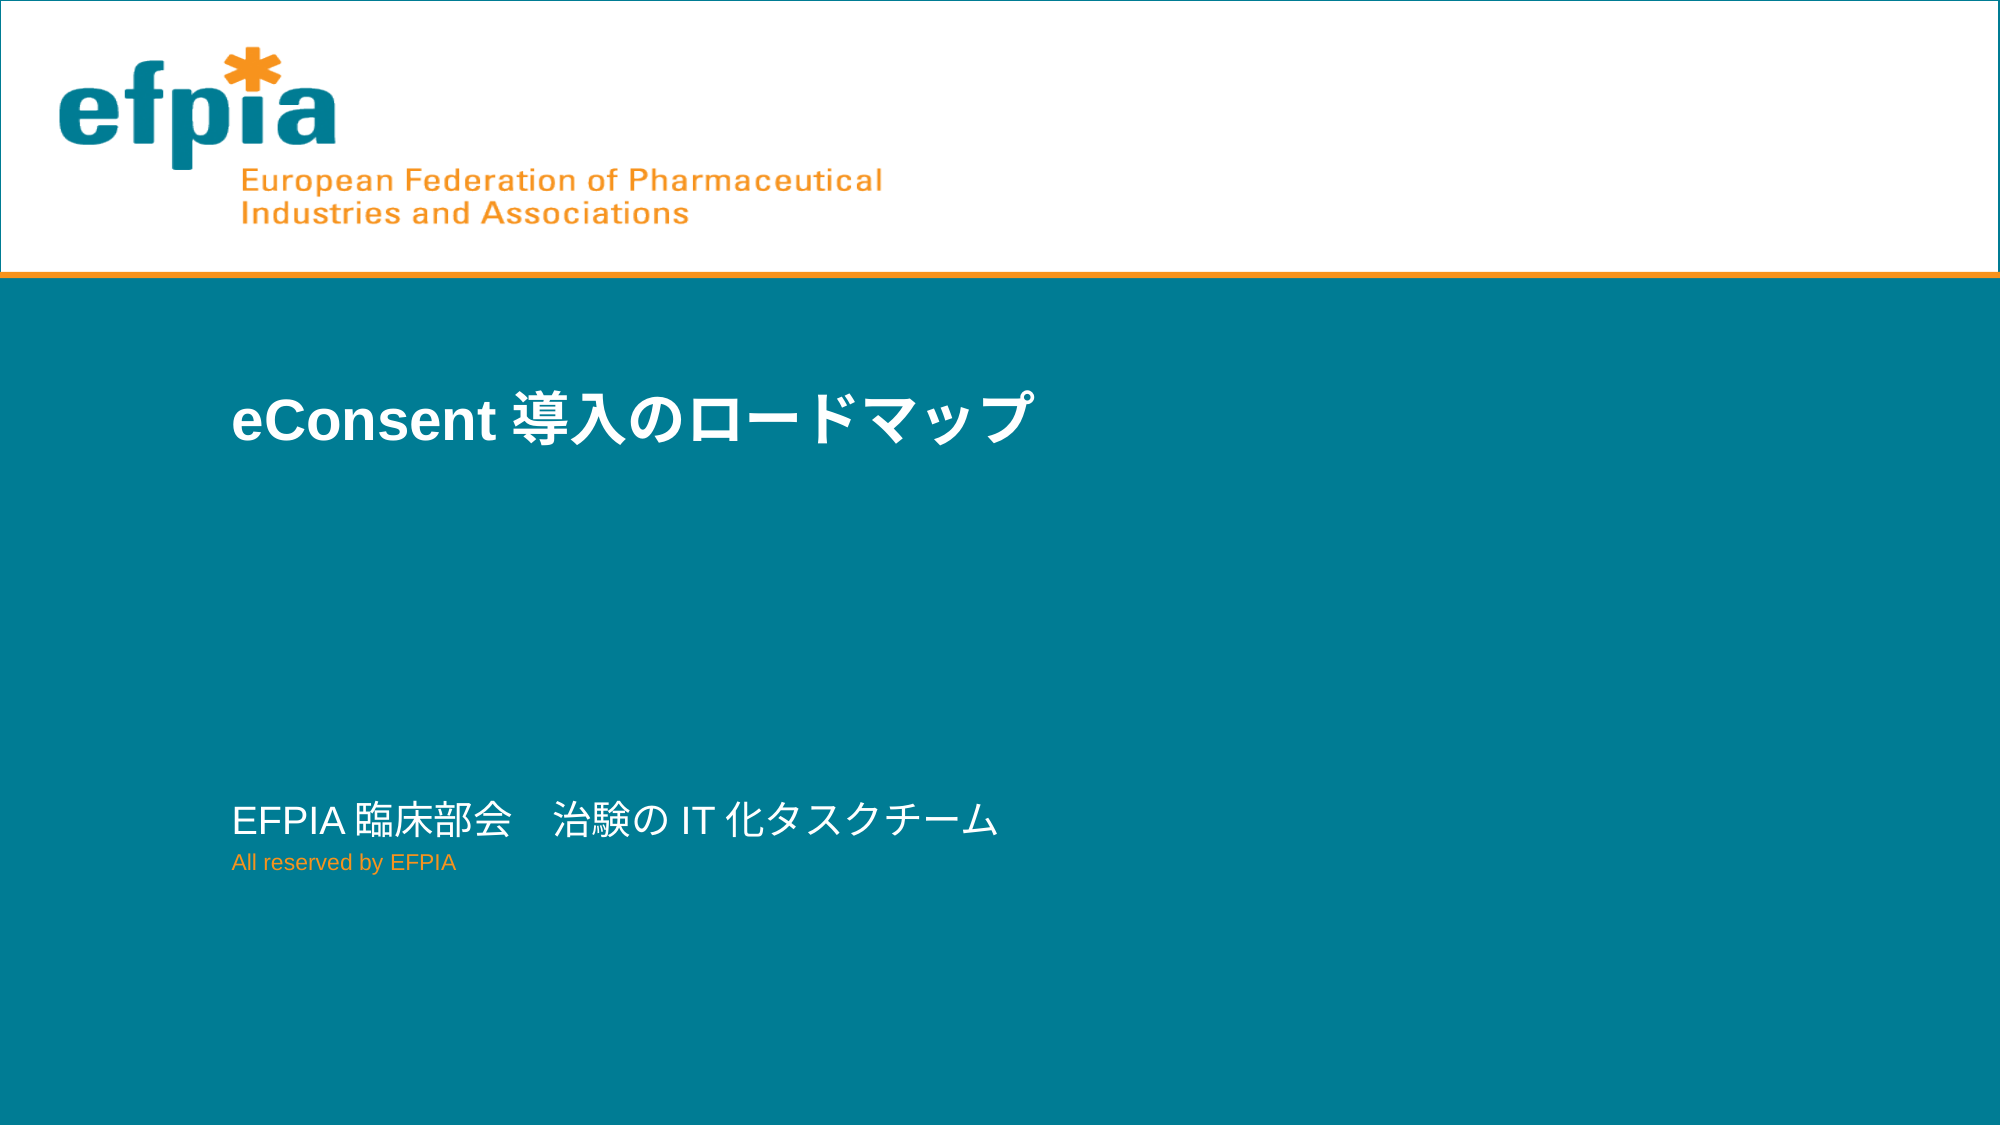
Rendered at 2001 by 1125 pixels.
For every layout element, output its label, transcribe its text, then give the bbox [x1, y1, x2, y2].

picture [40, 37, 900, 236]
subtitle EFPIA臨床部会 治験のIT化タスクチーム All reserved by EFPIA [216, 787, 1817, 1038]
title eConsent導入のロードマップ [216, 374, 1817, 776]
